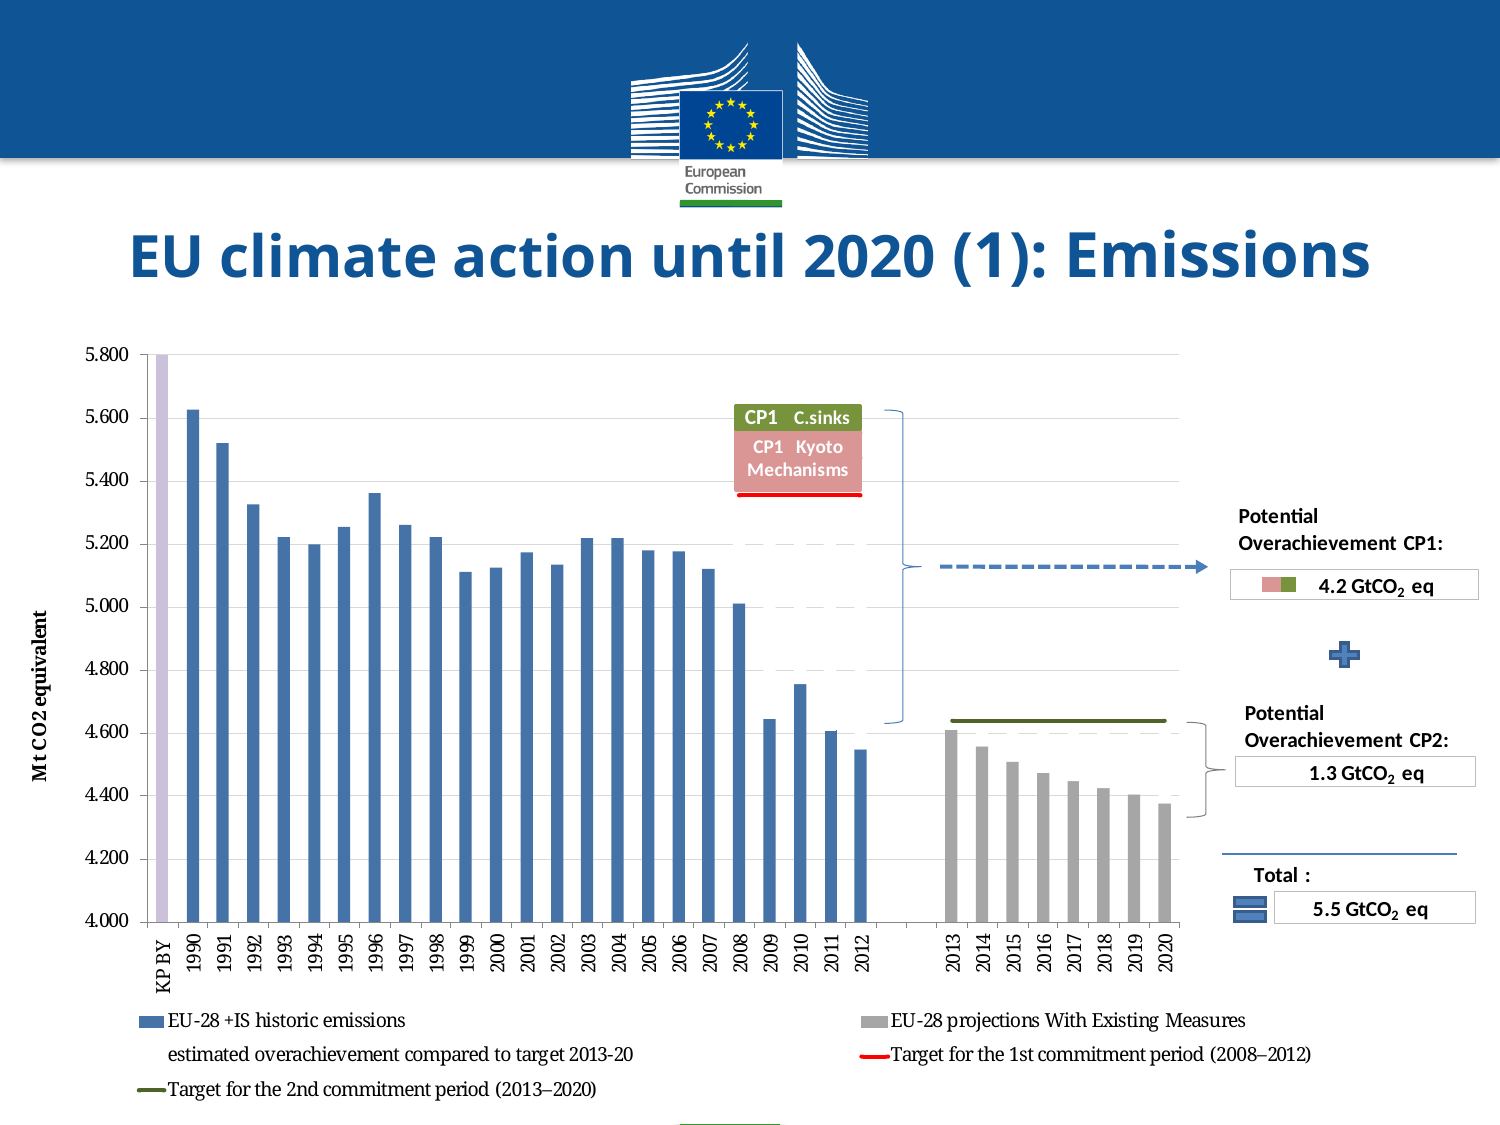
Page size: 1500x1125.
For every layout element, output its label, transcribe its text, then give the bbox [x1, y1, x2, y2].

picture [0, 327, 1500, 1125]
picture [631, 42, 868, 175]
title EU climate action until 2020 (1): Emissions [0, 175, 1500, 327]
